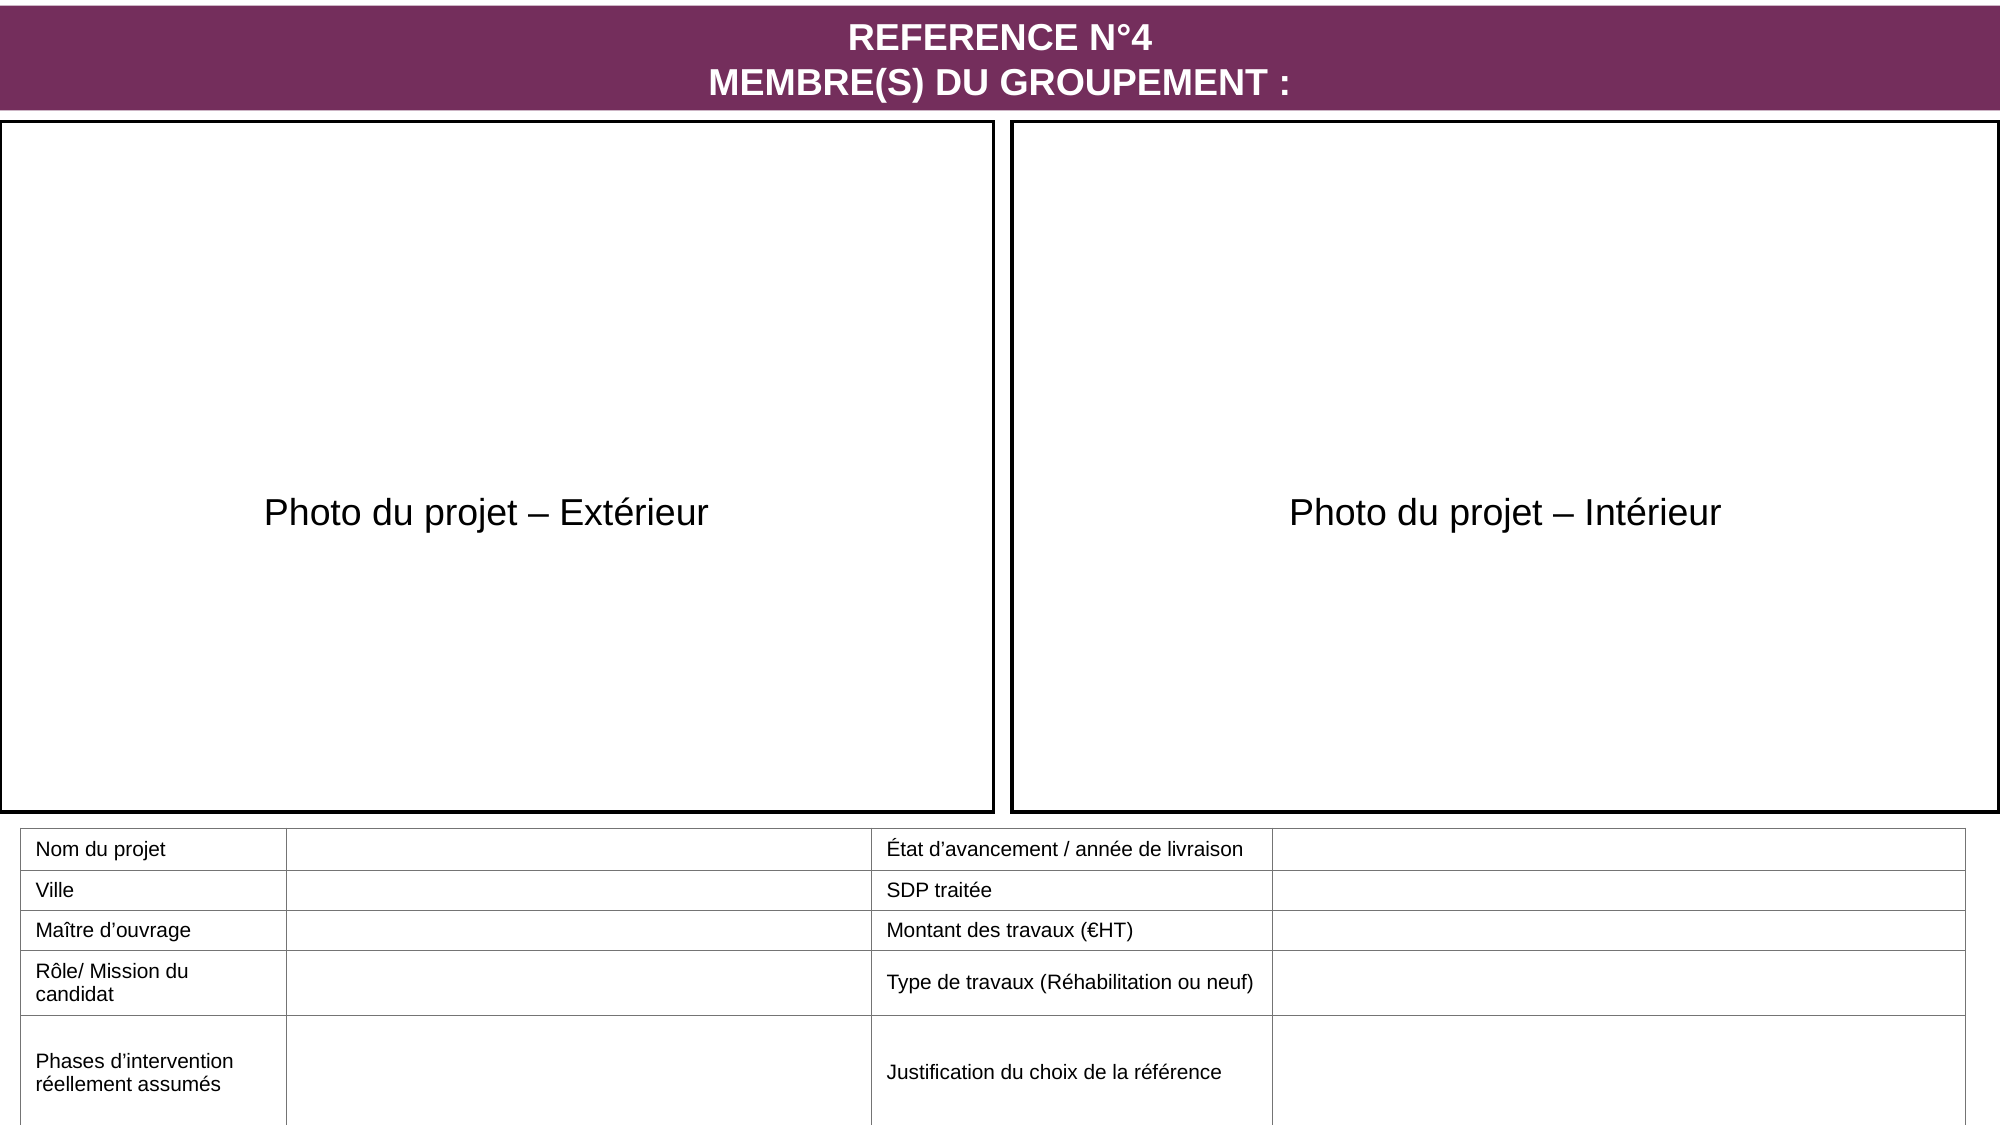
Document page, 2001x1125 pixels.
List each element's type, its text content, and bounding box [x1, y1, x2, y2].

table_cell [287, 911, 871, 950]
table_cell [287, 1016, 871, 1125]
text_box [1010, 120, 2000, 814]
text_box Photo du projet – Intérieur [1259, 480, 1752, 540]
text_box Photo du projet – Extérieur [240, 480, 733, 540]
table_cell [1273, 951, 1965, 1015]
table_header État d’avancement / année de livraison [872, 829, 1272, 870]
table_cell [1273, 1016, 1965, 1125]
table_cell Montant des travaux (€HT) [872, 911, 1272, 950]
table_cell Ville [21, 871, 286, 910]
table_header [1273, 829, 1965, 870]
table_cell SDP traitée [872, 871, 1272, 910]
table_cell Type de travaux (Réhabilitation ou neuf) [872, 951, 1272, 1015]
table_cell Rôle/ Mission du candidat [21, 951, 286, 1015]
text_box [0, 120, 995, 814]
table_header Nom du projet [21, 829, 286, 870]
table_cell Phases d’intervention réellement assumés [21, 1016, 286, 1125]
table_cell [1273, 911, 1965, 950]
table_cell [1273, 871, 1965, 910]
table_header [287, 829, 871, 870]
table_cell Maître d’ouvrage [21, 911, 286, 950]
table_cell [287, 871, 871, 910]
table_cell Justification du choix de la référence [872, 1016, 1272, 1125]
table_cell [287, 951, 871, 1015]
text_box REFERENCE N°4 MEMBRE(S) DU GROUPEMENT : [0, 5, 2000, 111]
